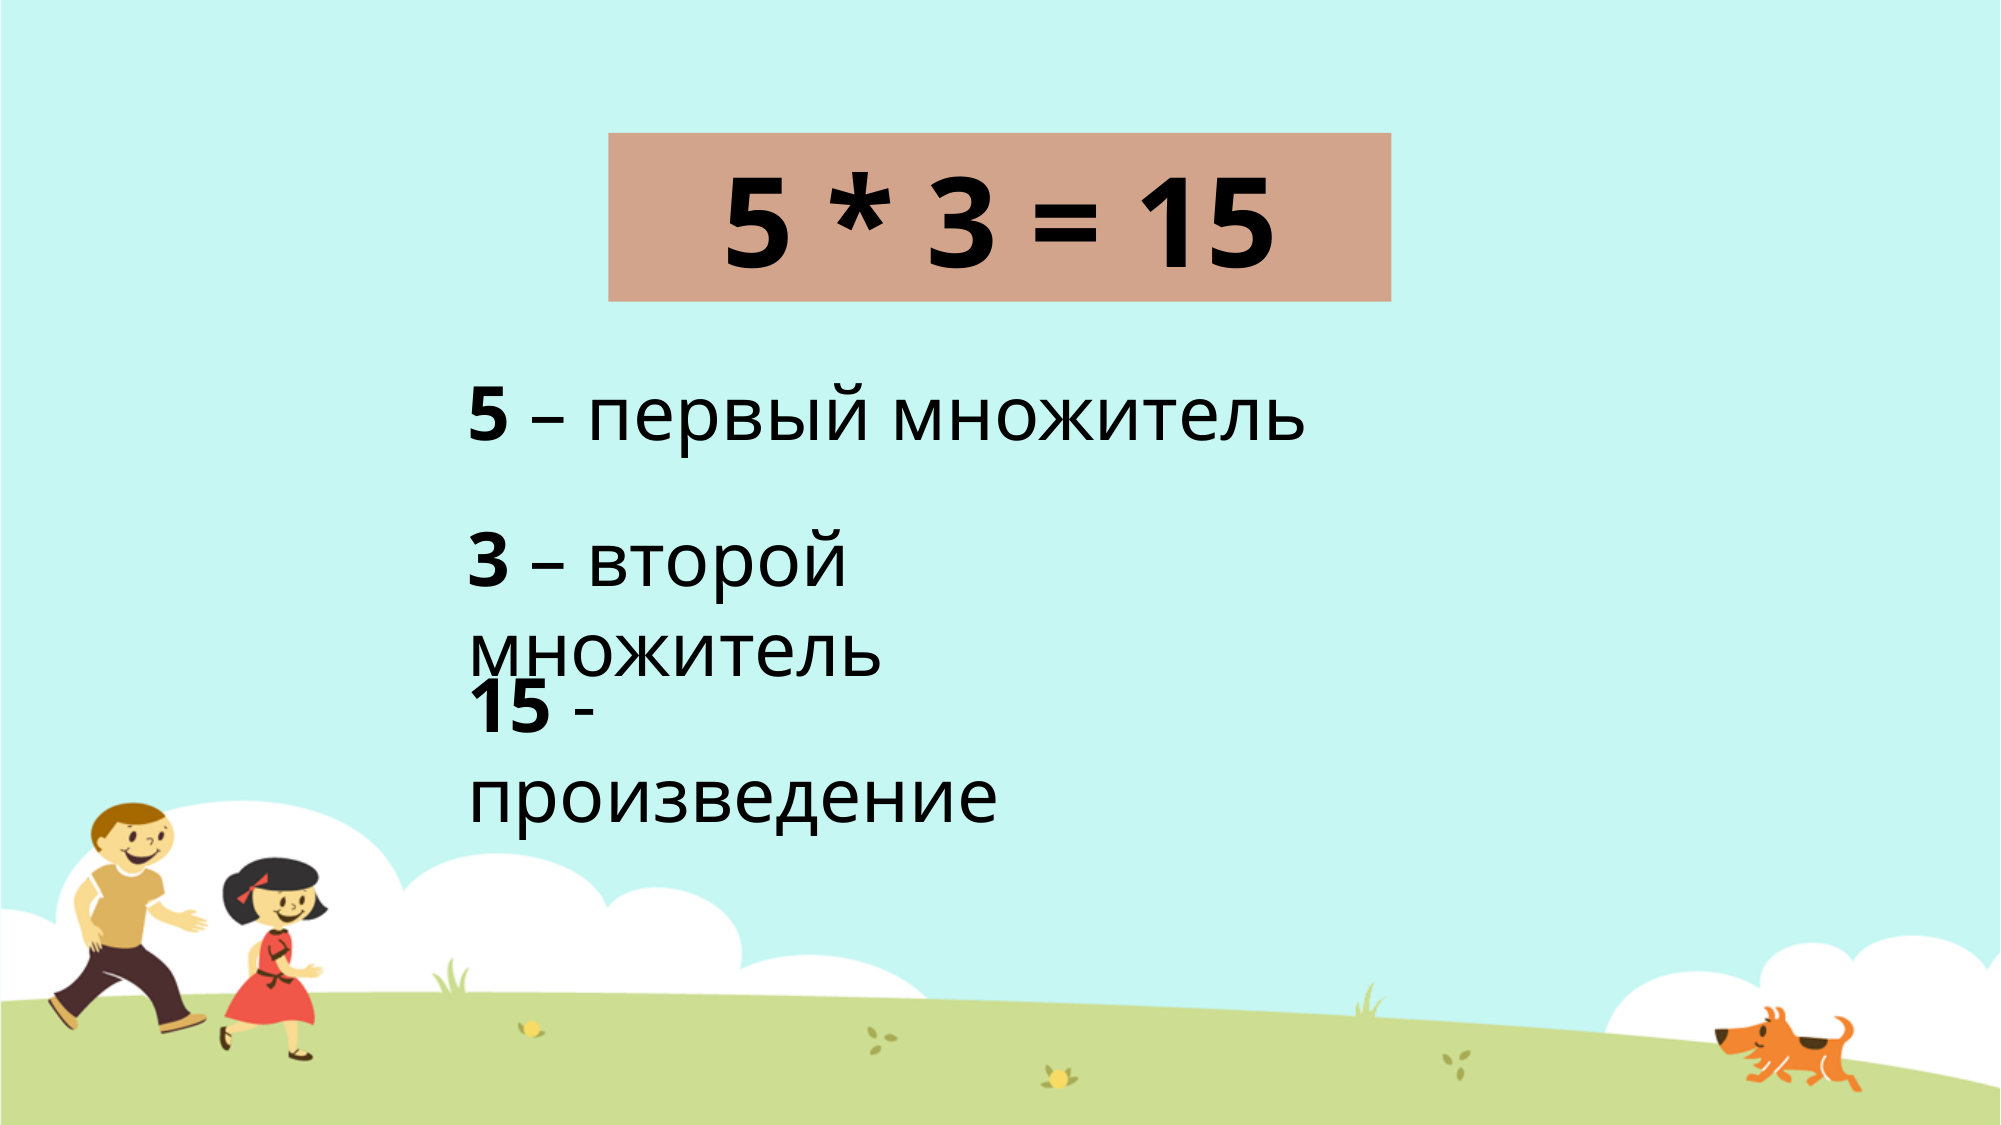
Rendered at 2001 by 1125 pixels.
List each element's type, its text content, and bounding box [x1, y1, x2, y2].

picture [0, 0, 2001, 1125]
text_box 5 – первый множитель [452, 357, 1698, 463]
title 5 * 3 = 15 [608, 132, 1392, 302]
text_box 15 - произведение [452, 650, 1136, 846]
text_box 3 – второй множитель [452, 503, 1295, 699]
